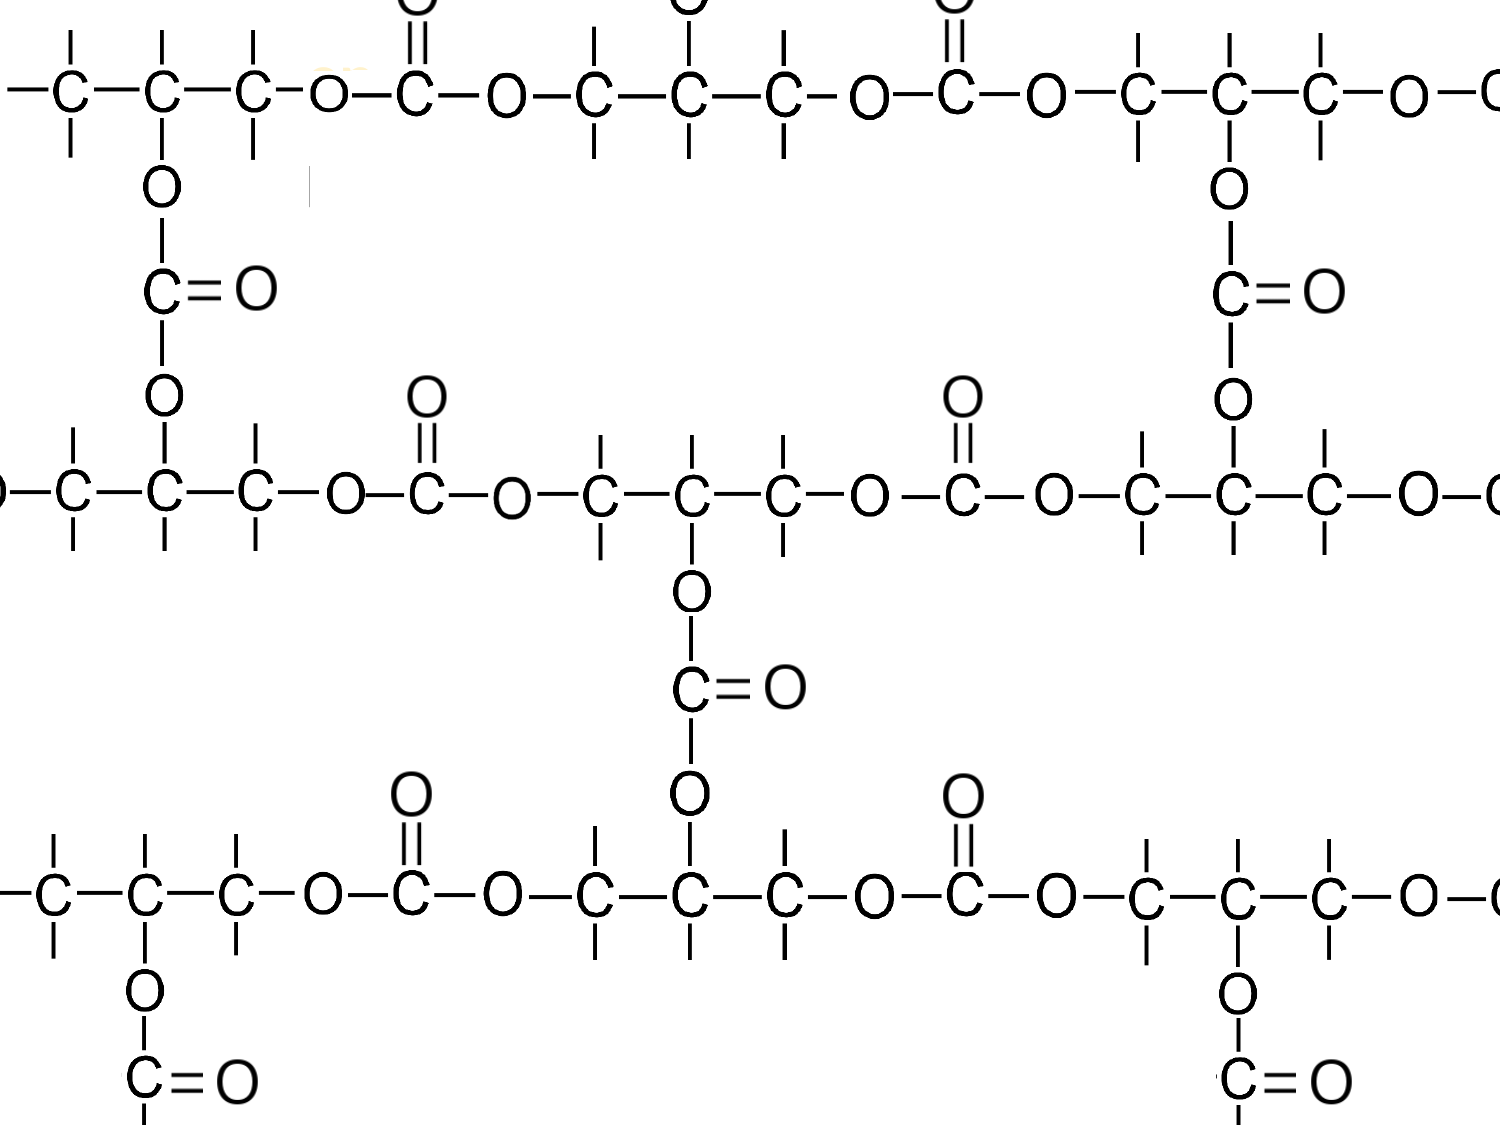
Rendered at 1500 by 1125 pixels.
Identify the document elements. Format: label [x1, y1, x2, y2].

text_box [0, 0, 1500, 1125]
picture [843, 469, 891, 519]
